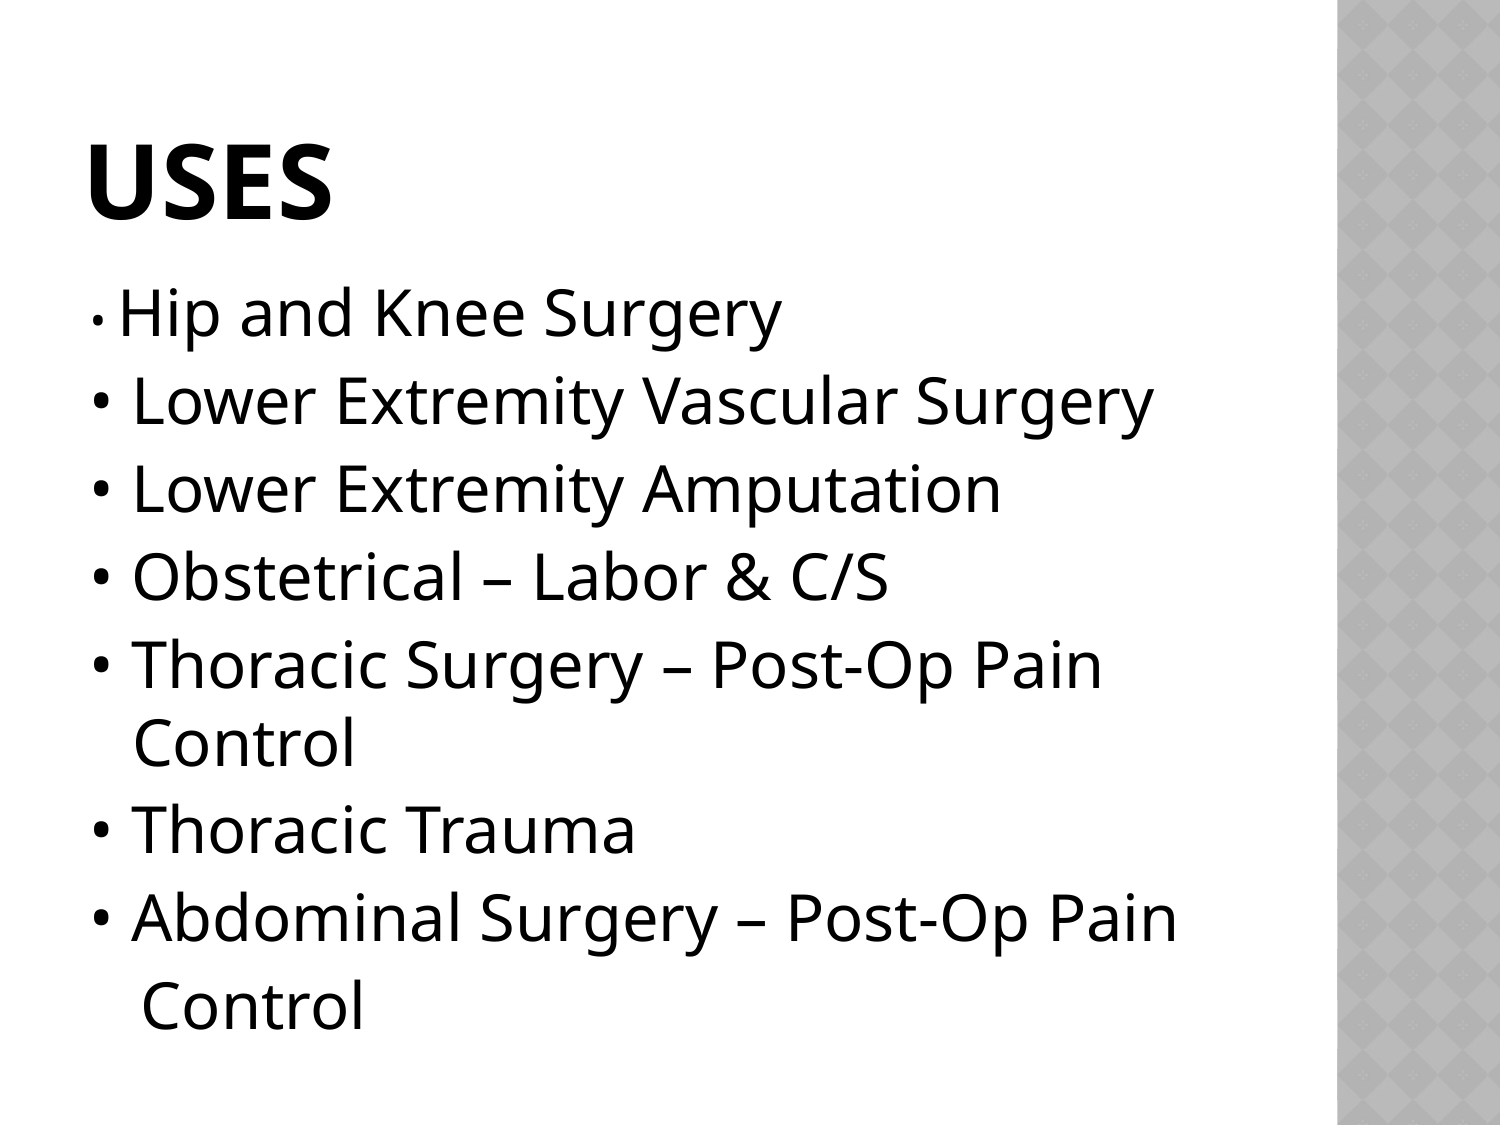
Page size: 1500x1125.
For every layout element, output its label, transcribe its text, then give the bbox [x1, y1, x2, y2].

title Uses [75, 52, 1263, 240]
list • Hip and Knee Surgery • Lower Extremity Vascular Surgery • Lower Extremity Amputation • Obstetrical – Labor & C/S • Thoracic Surgery – Post-Op Pain Control • Thoracic Trauma • Abdominal Surgery – Post-Op Pain Control [75, 264, 1263, 1059]
